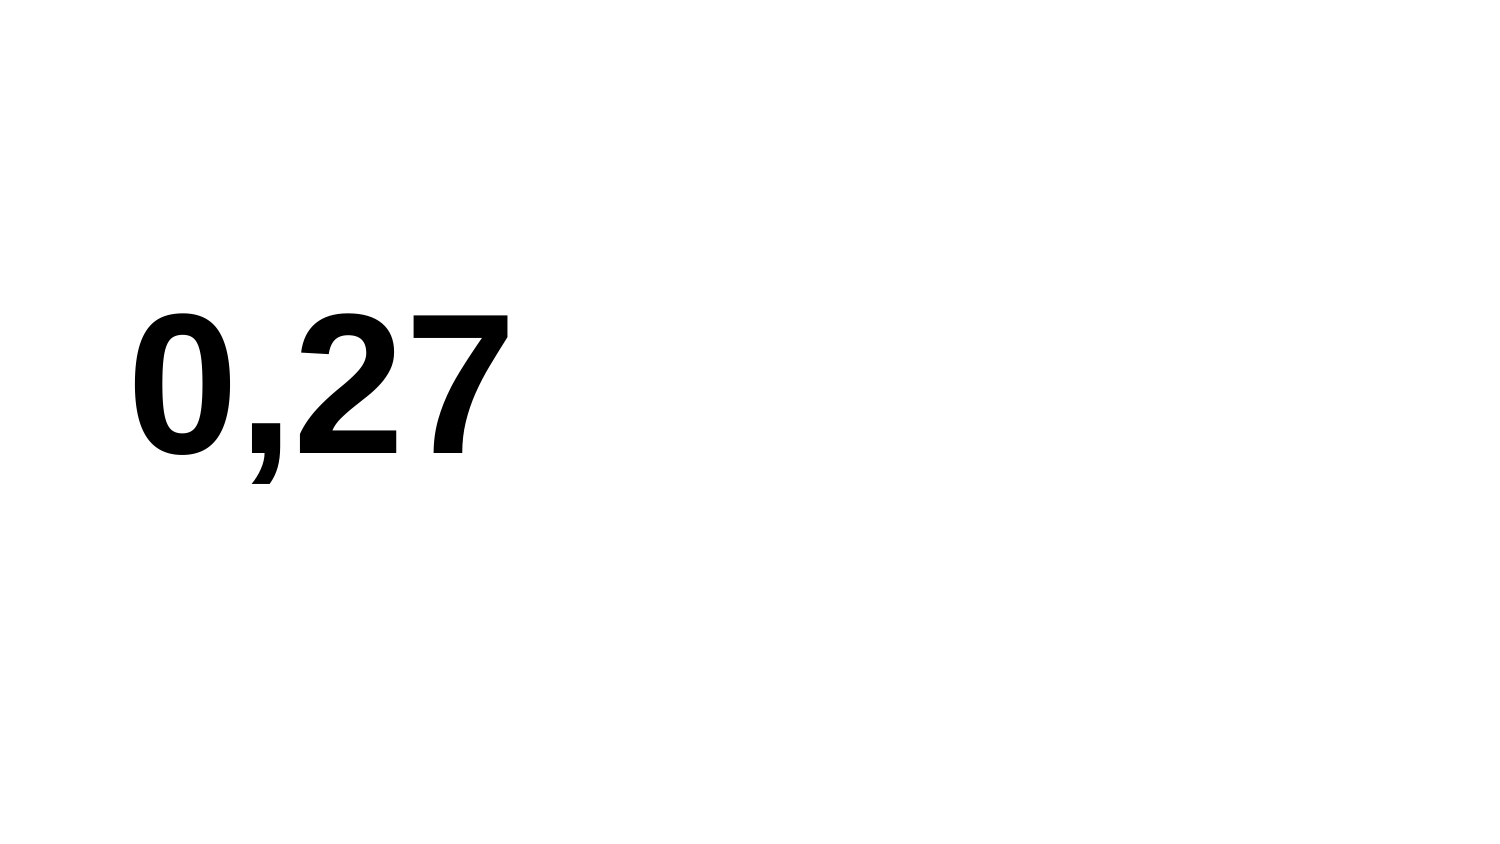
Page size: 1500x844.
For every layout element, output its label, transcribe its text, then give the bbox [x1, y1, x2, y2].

text_box 0,27 [112, 235, 1388, 509]
